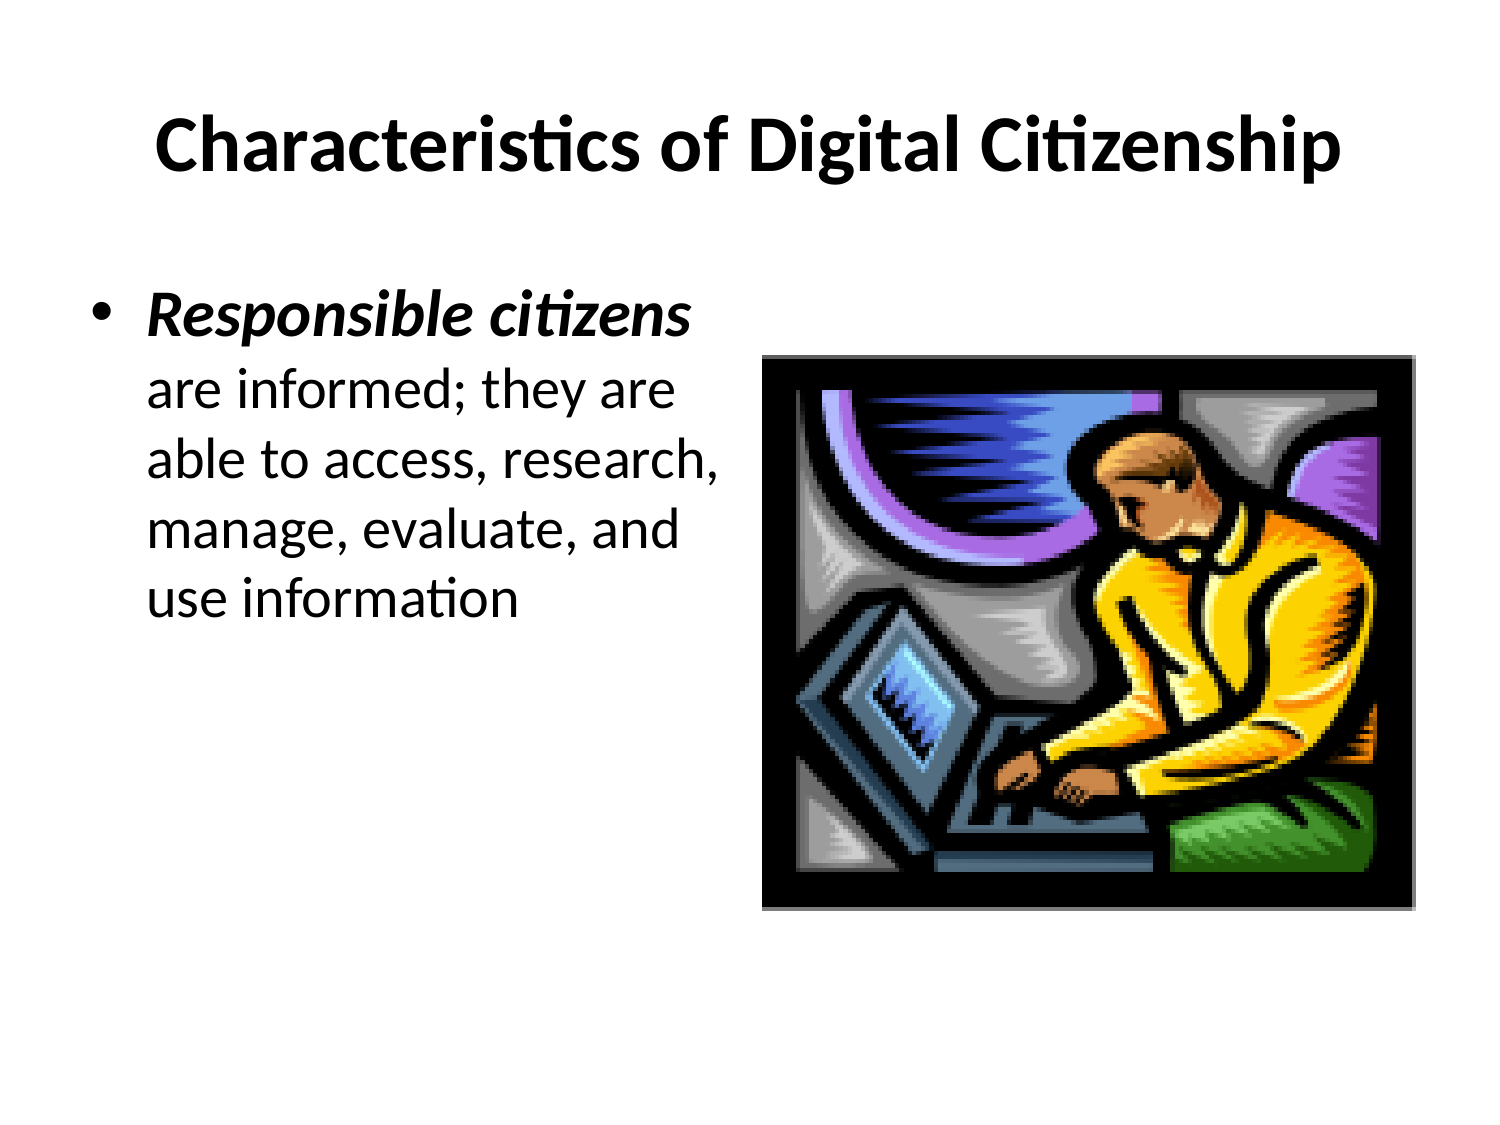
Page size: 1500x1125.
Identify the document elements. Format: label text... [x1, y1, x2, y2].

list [762, 262, 1426, 1006]
list Responsible citizens are informed; they are able to access, research, manage, evaluate, and use information [75, 262, 738, 1005]
title Characteristics of Digital Citizenship [75, 45, 1425, 233]
